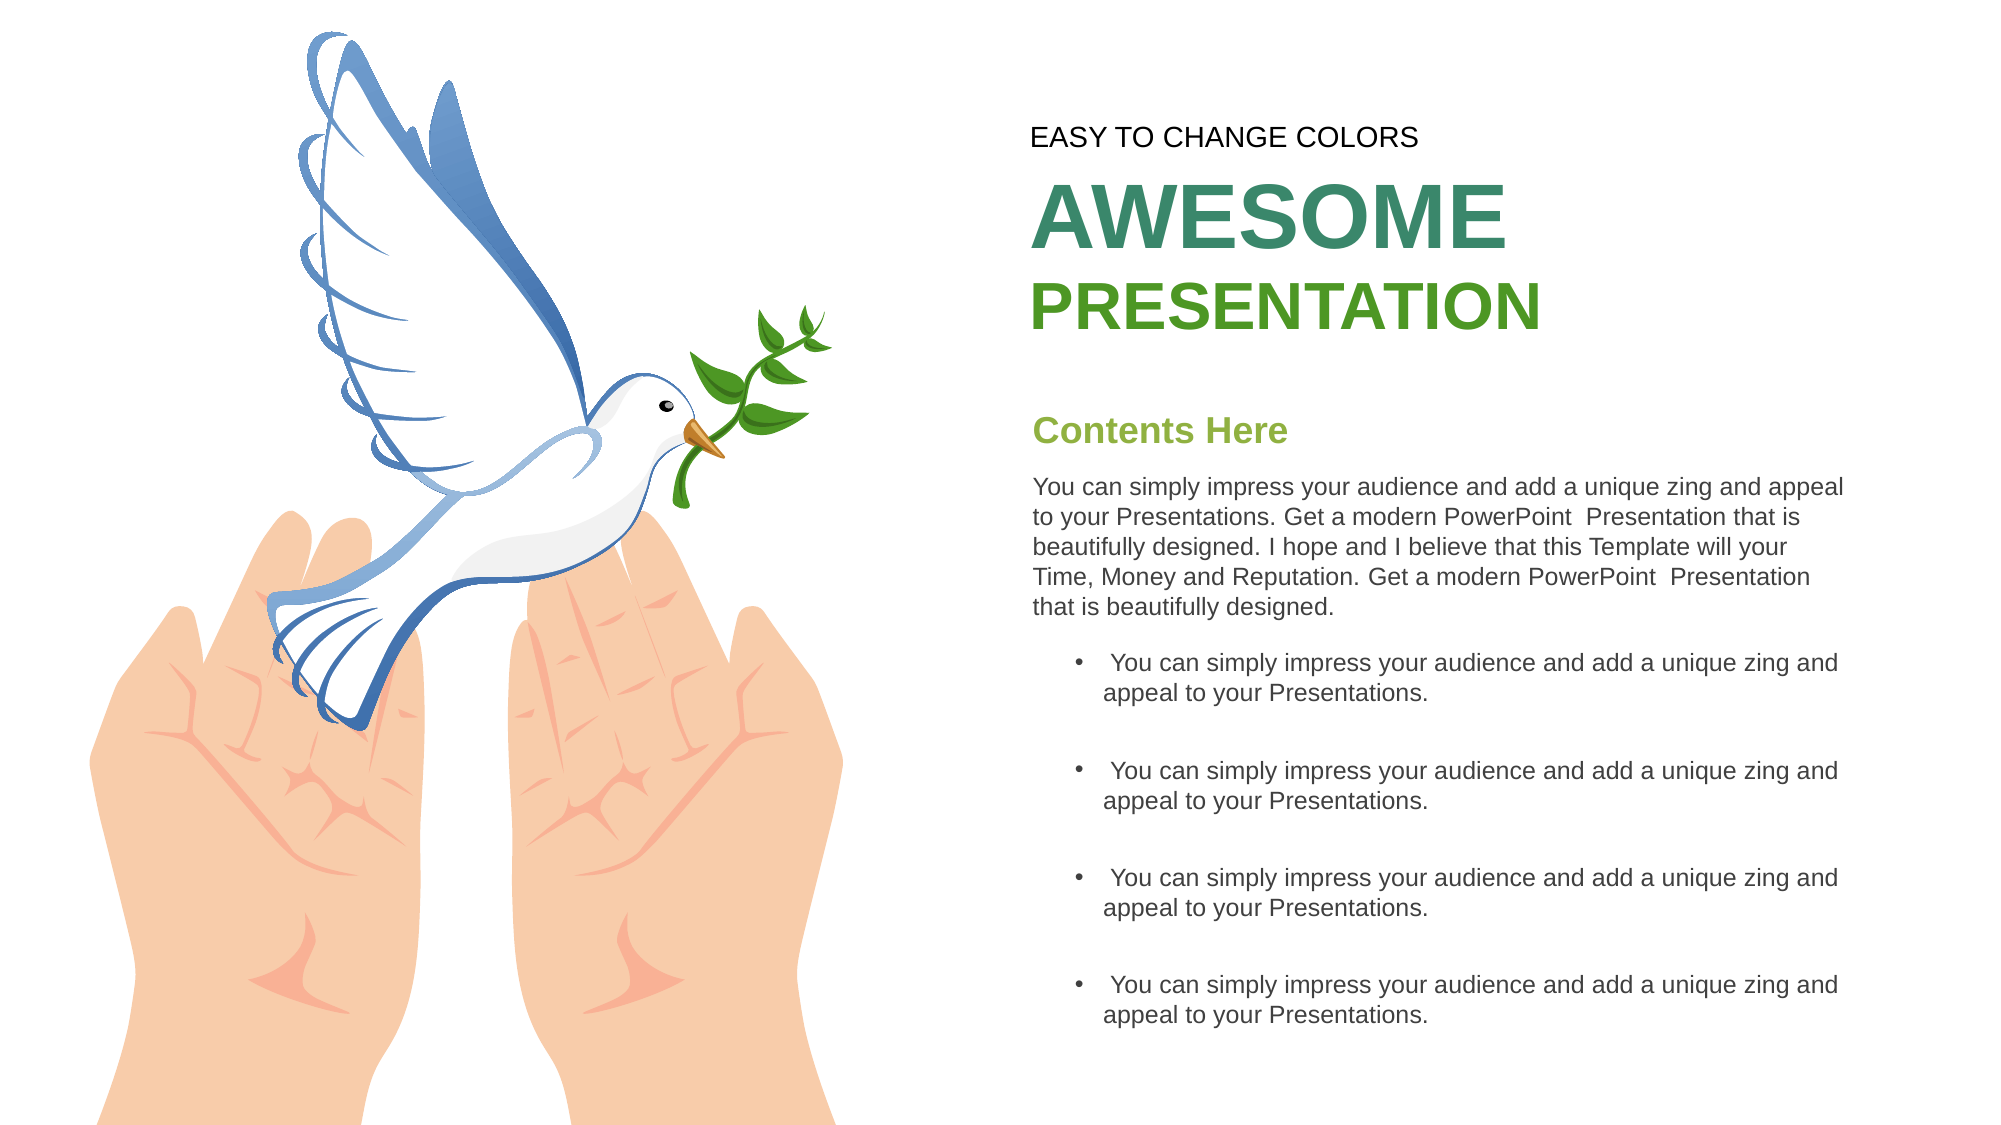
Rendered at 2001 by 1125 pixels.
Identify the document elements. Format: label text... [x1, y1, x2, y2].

text_box EASY TO CHANGE COLORS [1015, 110, 1866, 161]
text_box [260, 64, 821, 753]
text_box PRESENTATION [1015, 256, 1866, 351]
text_box You can simply impress your audience and add a unique zing and appeal to your Presentations. [1057, 746, 1866, 822]
text_box You can simply impress your audience and add a unique zing and appeal to your Presentations. [1057, 854, 1866, 929]
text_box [1015, 398, 1866, 630]
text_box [89, 510, 425, 1125]
text_box AWESOME [1015, 161, 1866, 256]
text_box You can simply impress your audience and add a unique zing and appeal to your Presentations. [1057, 961, 1866, 1036]
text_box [507, 510, 844, 1125]
text_box You can simply impress your audience and add a unique zing and appeal to your Presentations. [1057, 639, 1866, 715]
